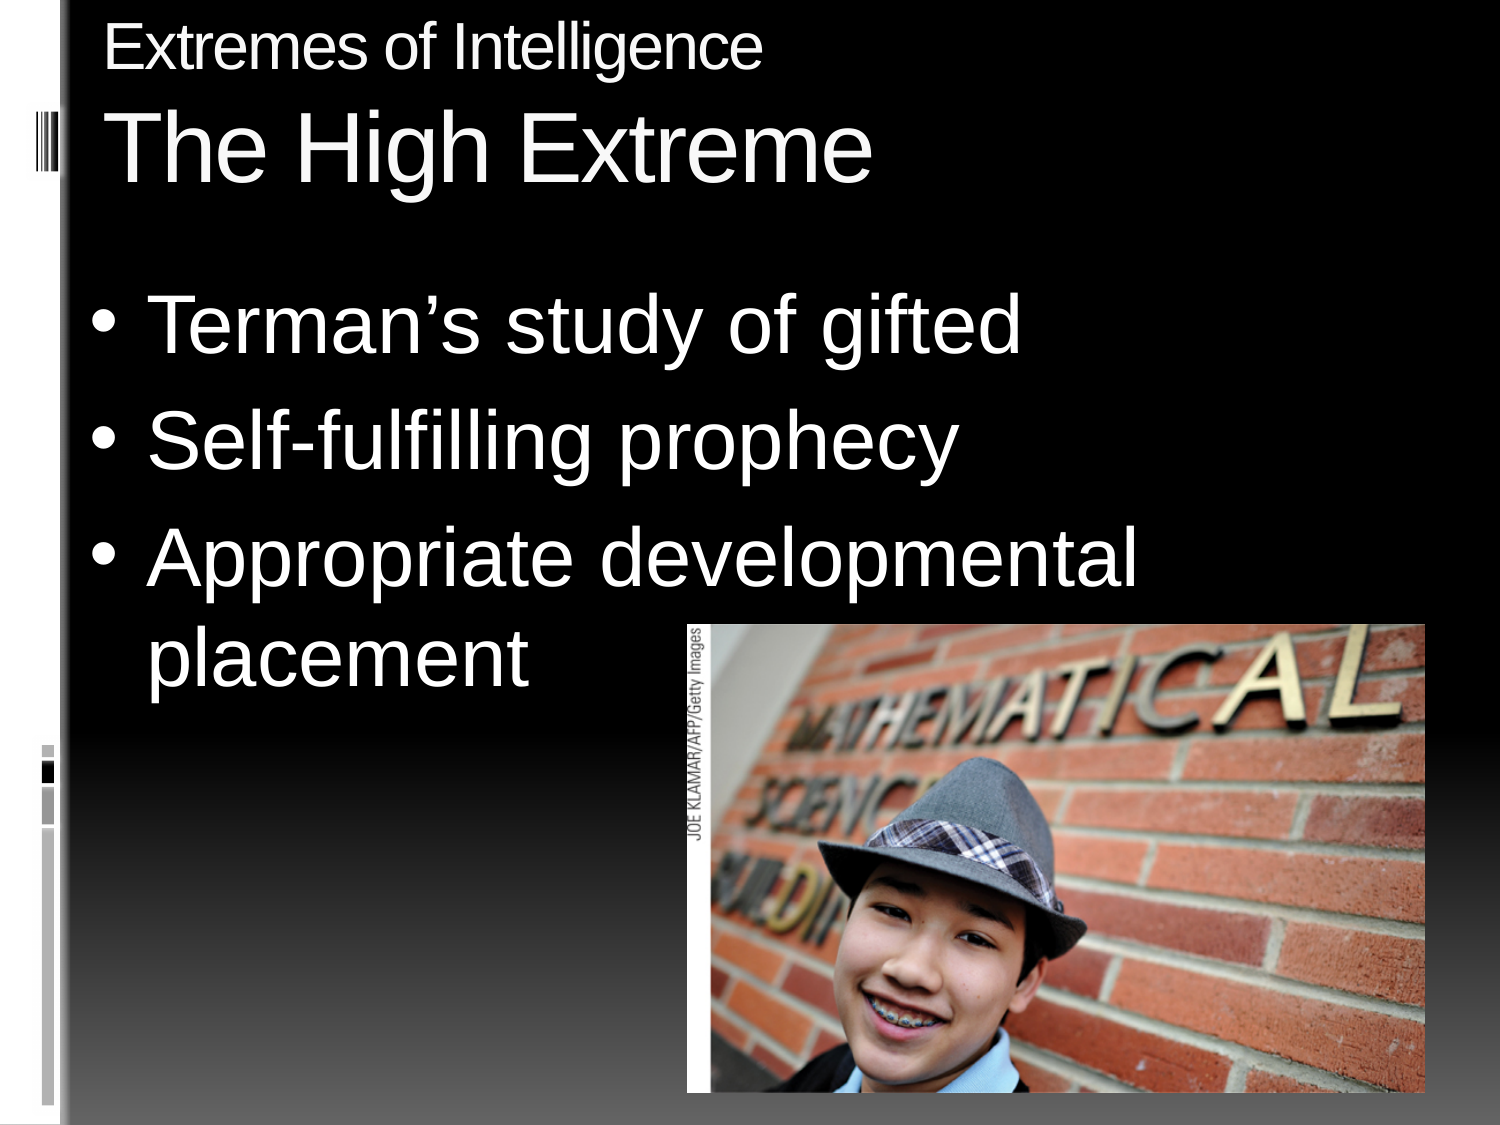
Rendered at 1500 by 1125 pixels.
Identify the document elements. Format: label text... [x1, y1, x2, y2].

text_box Terman’s study of gifted Self-fulfilling prophecy Appropriate developmental placement [74, 262, 1425, 1005]
picture [686, 624, 1426, 1094]
title Extremes of Intelligence The High Extreme [87, 0, 1500, 263]
